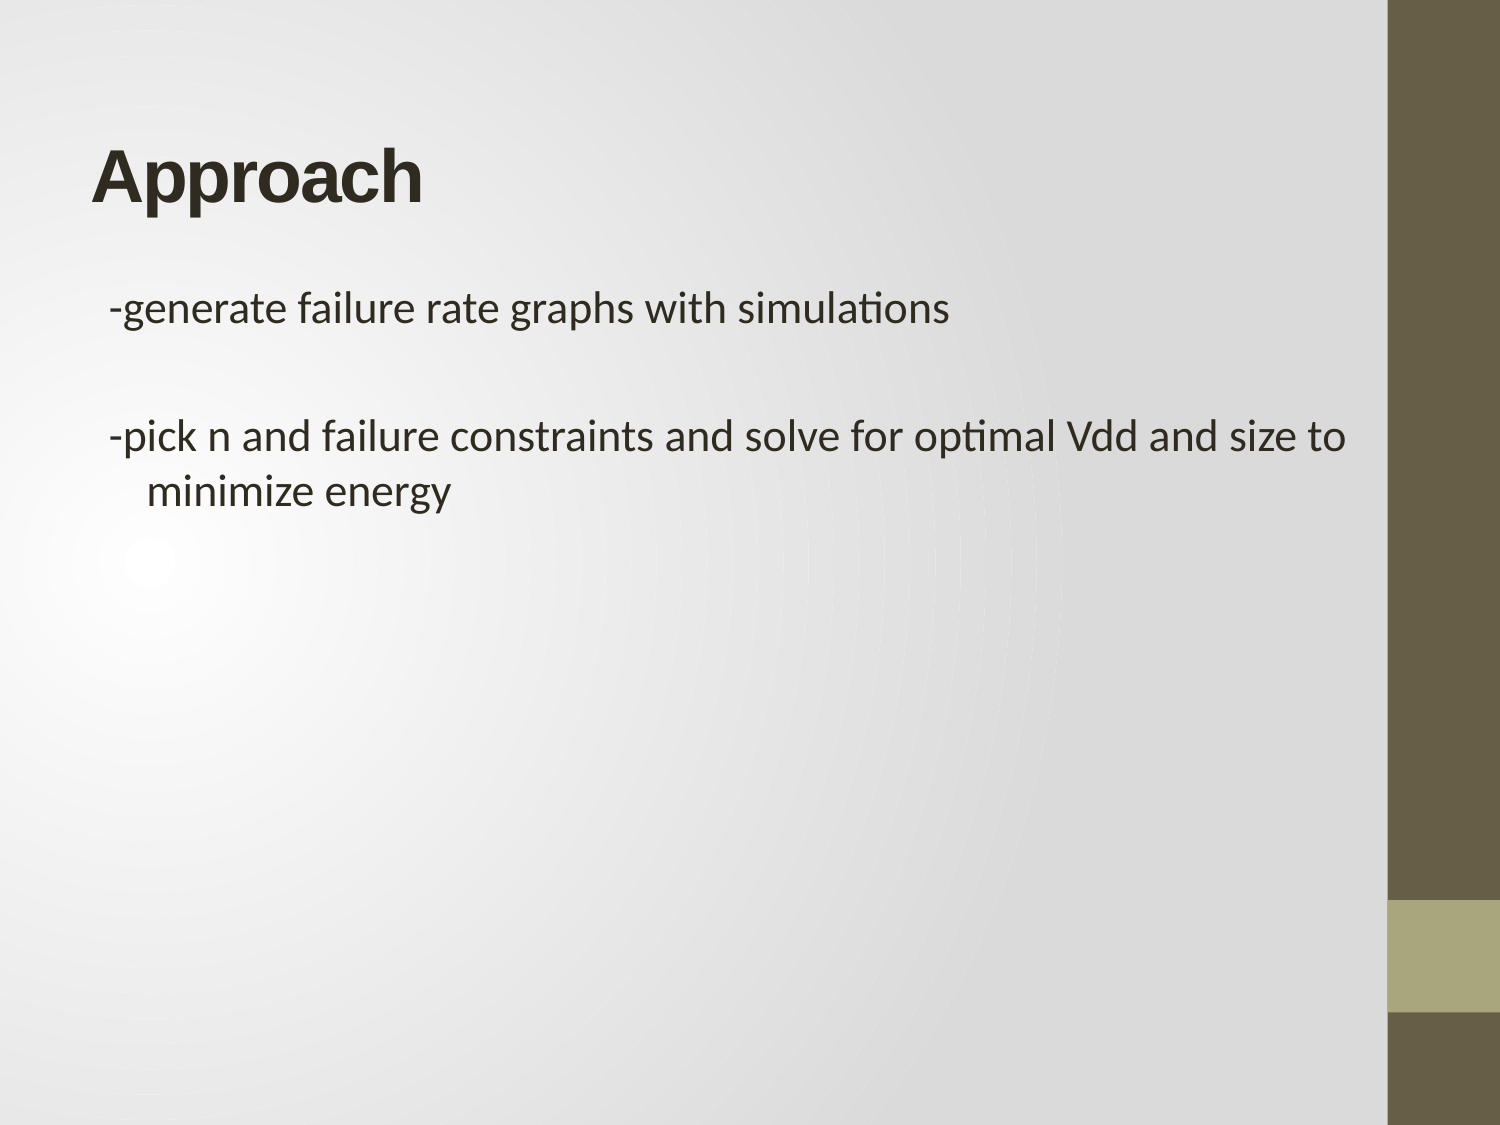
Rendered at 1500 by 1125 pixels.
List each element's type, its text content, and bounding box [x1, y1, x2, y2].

list -generate failure rate graphs with simulations -pick n and failure constraints and solve for optimal Vdd and size to minimize energy [75, 262, 1425, 931]
title Approach [75, 14, 1425, 233]
